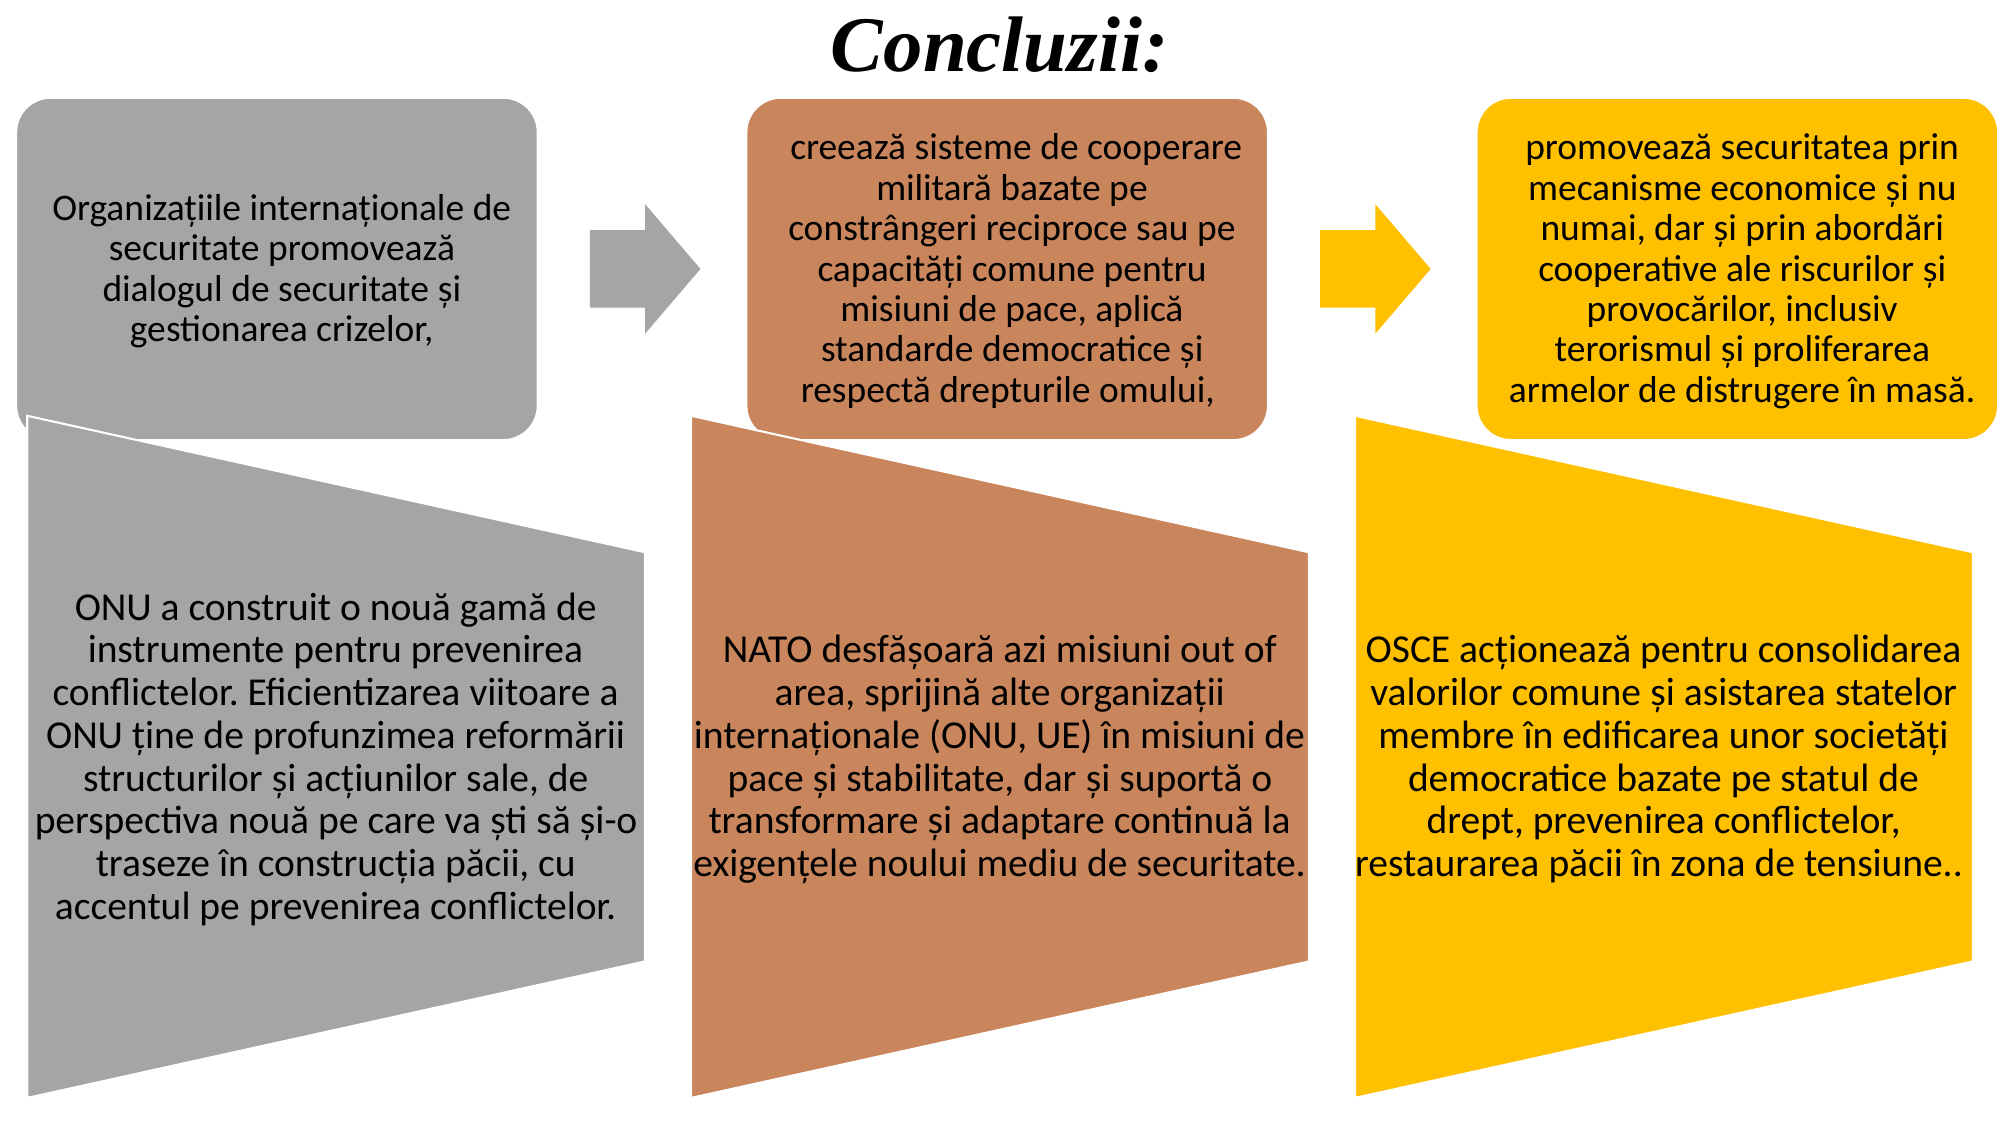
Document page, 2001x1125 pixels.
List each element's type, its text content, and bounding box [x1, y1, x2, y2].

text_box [14, 95, 2000, 443]
title Concluzii: [137, 0, 1863, 95]
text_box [26, 415, 1974, 1098]
